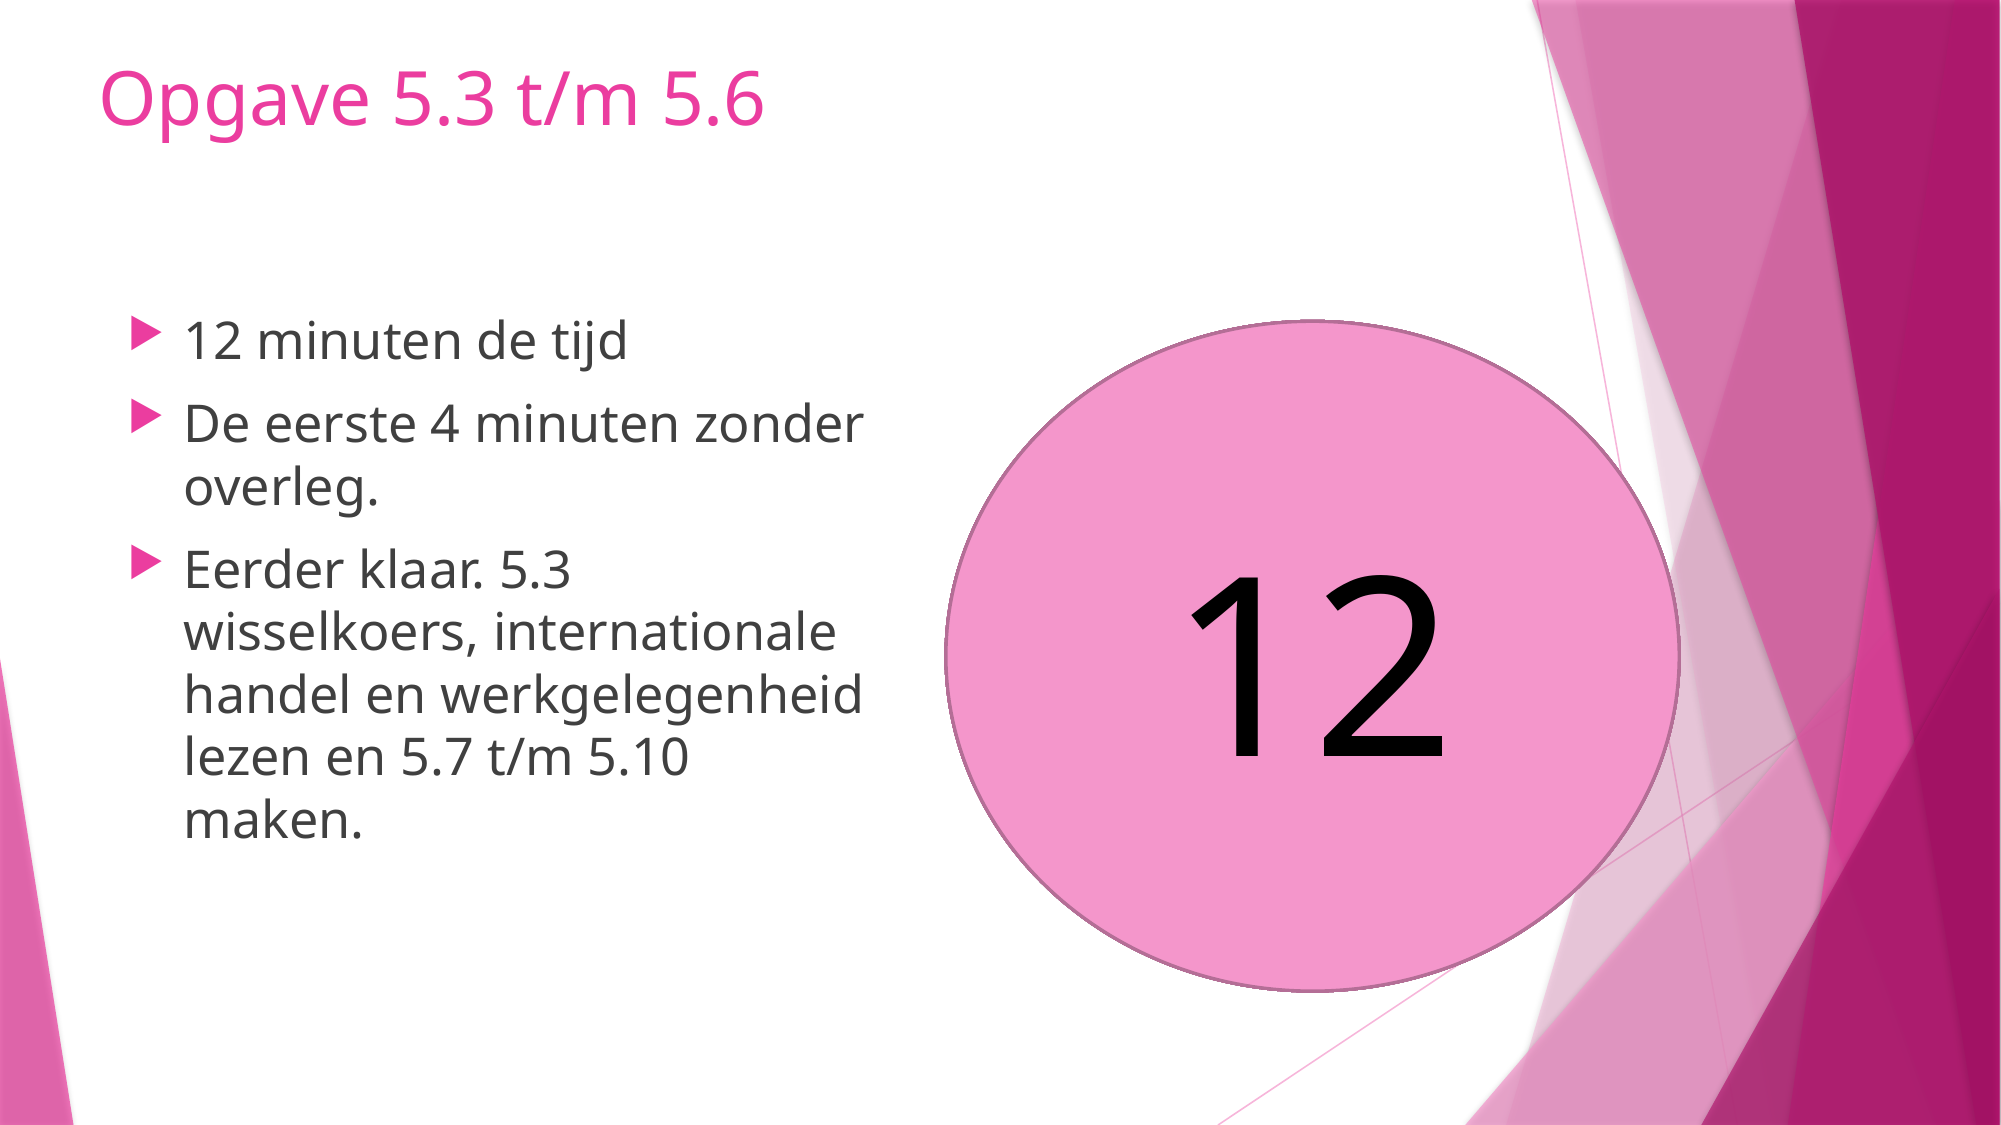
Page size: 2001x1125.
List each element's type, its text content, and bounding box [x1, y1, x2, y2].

title Opgave 5.3 t/m 5.6 [83, 42, 1494, 260]
list 12 minuten de tijd De eerste 4 minuten zonder overleg. Eerder klaar. 5.3 wisselkoers, internationale handel en werkgelegenheid lezen en 5.7 t/m 5.10 maken. [112, 299, 896, 992]
text_box 12 [944, 319, 1681, 993]
